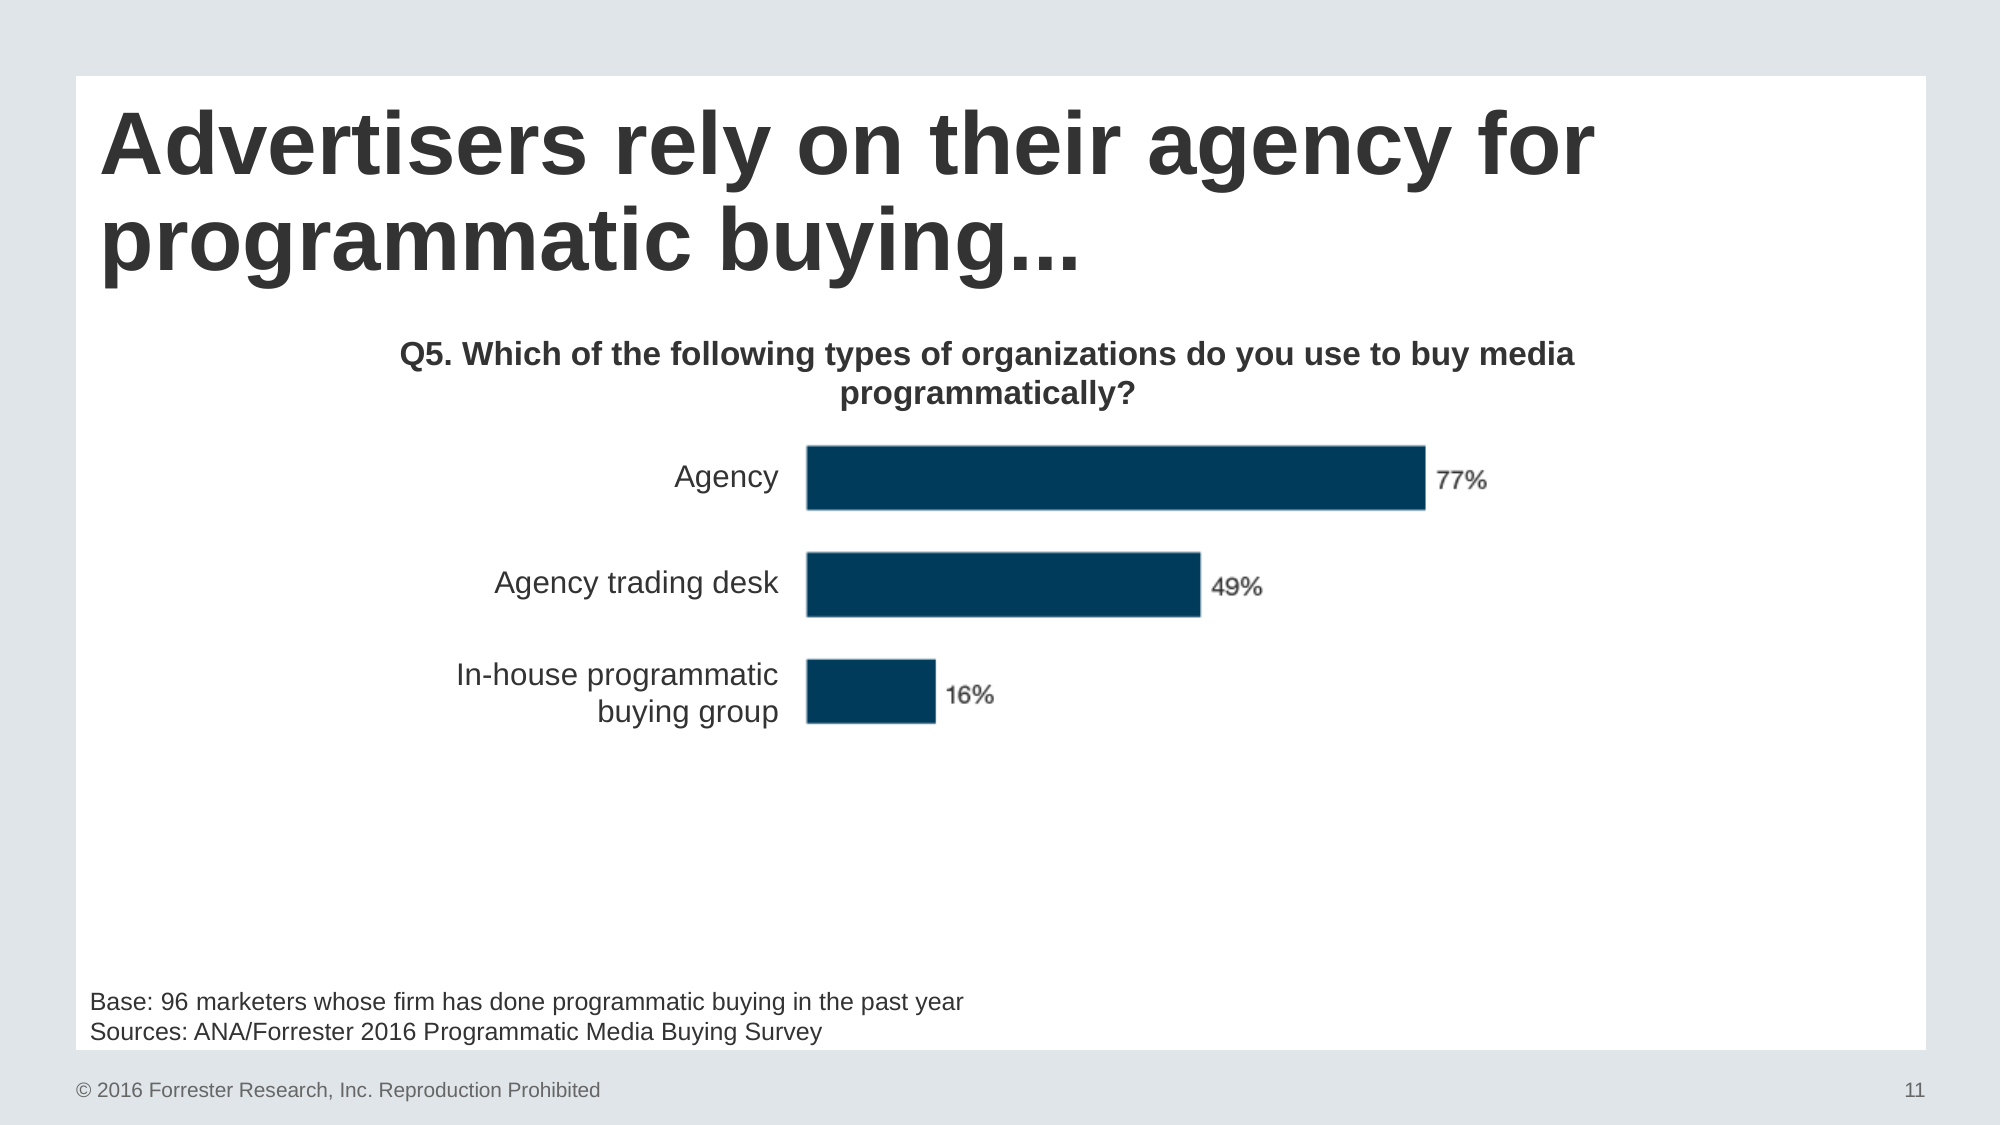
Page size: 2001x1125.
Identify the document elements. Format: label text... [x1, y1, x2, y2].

text_box Agency trading desk [411, 562, 780, 600]
title Advertisers rely on their agency for programmatic buying... [99, 97, 1900, 292]
picture [799, 425, 1490, 765]
text_box Q5. Which of the following types of organizations do you use to buy media programmatically? [354, 331, 1622, 412]
text_box Agency [539, 456, 780, 494]
text_box In-house programmatic buying group [410, 654, 780, 730]
text_box Base: 96 marketers whose firm has done programmatic buying in the past year Sources: ANA/Forrester 2016 Programmatic Media Buying Survey [75, 975, 1622, 1053]
